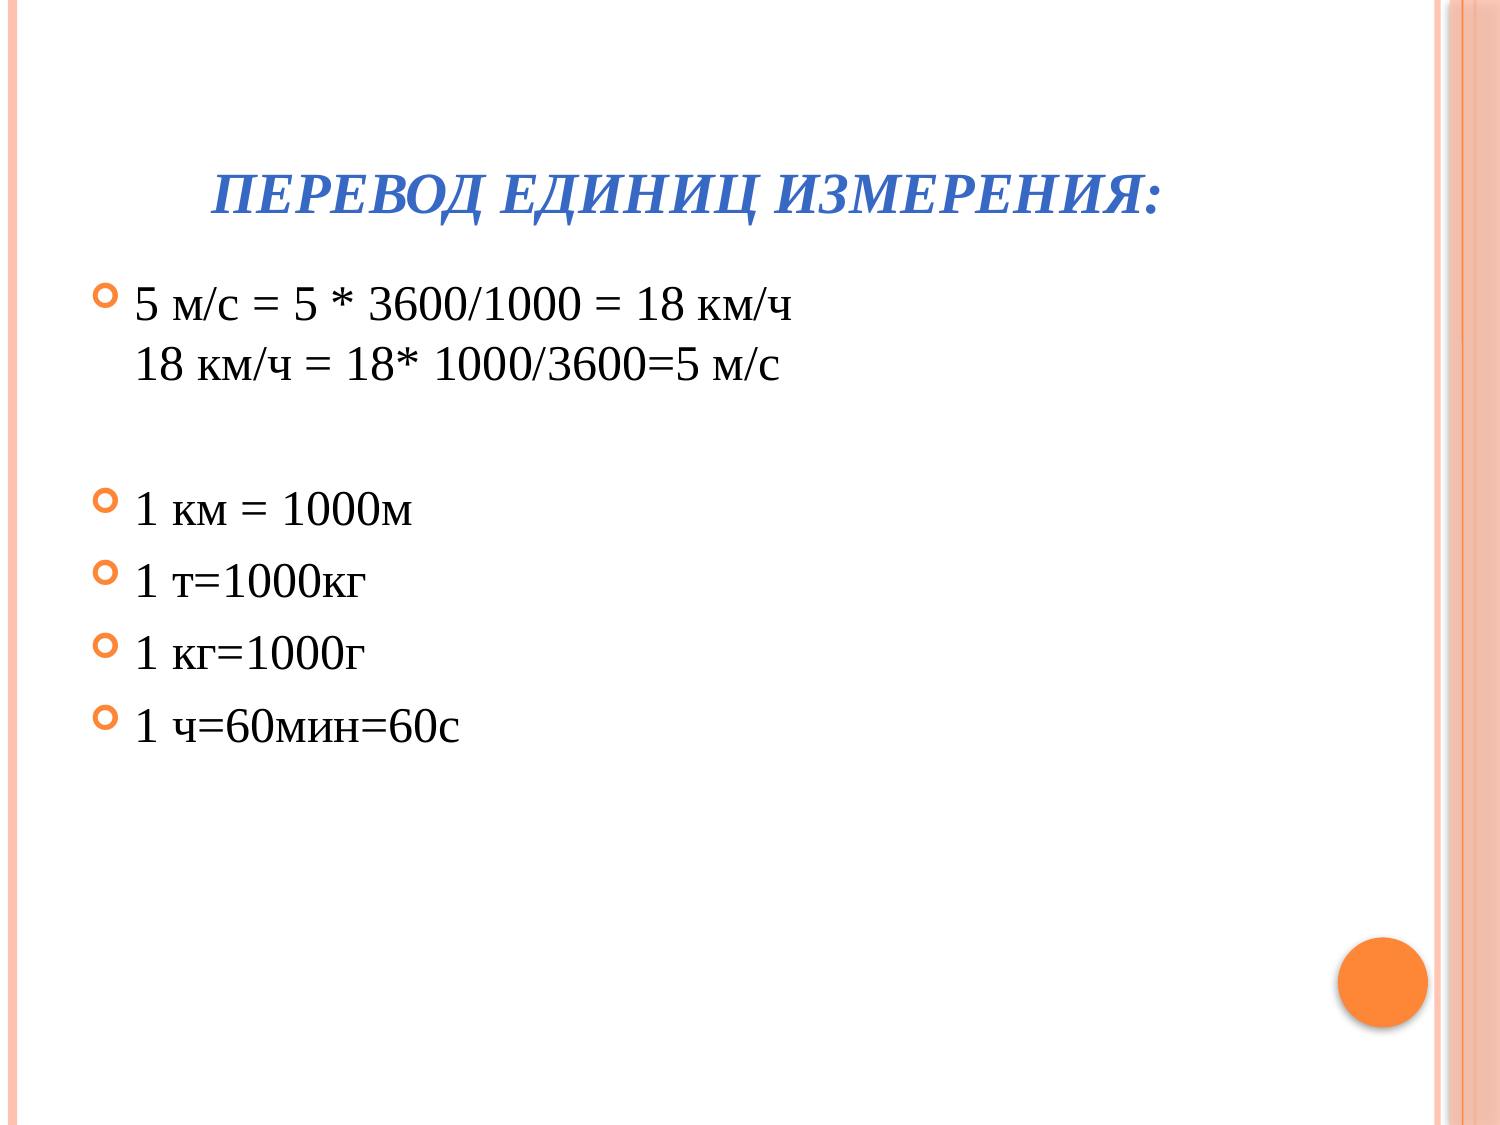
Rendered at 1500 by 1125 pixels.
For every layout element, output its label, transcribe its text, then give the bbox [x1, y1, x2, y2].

list 5 м/с = 5 * 3600/1000 = 18 км/ч 18 км/ч = 18* 1000/3600=5 м/с 1 км = 1000м 1 т=1000кг 1 кг=1000г 1 ч=60мин=60с [75, 262, 1300, 1062]
title Перевод единиц измерения: [75, 45, 1300, 233]
